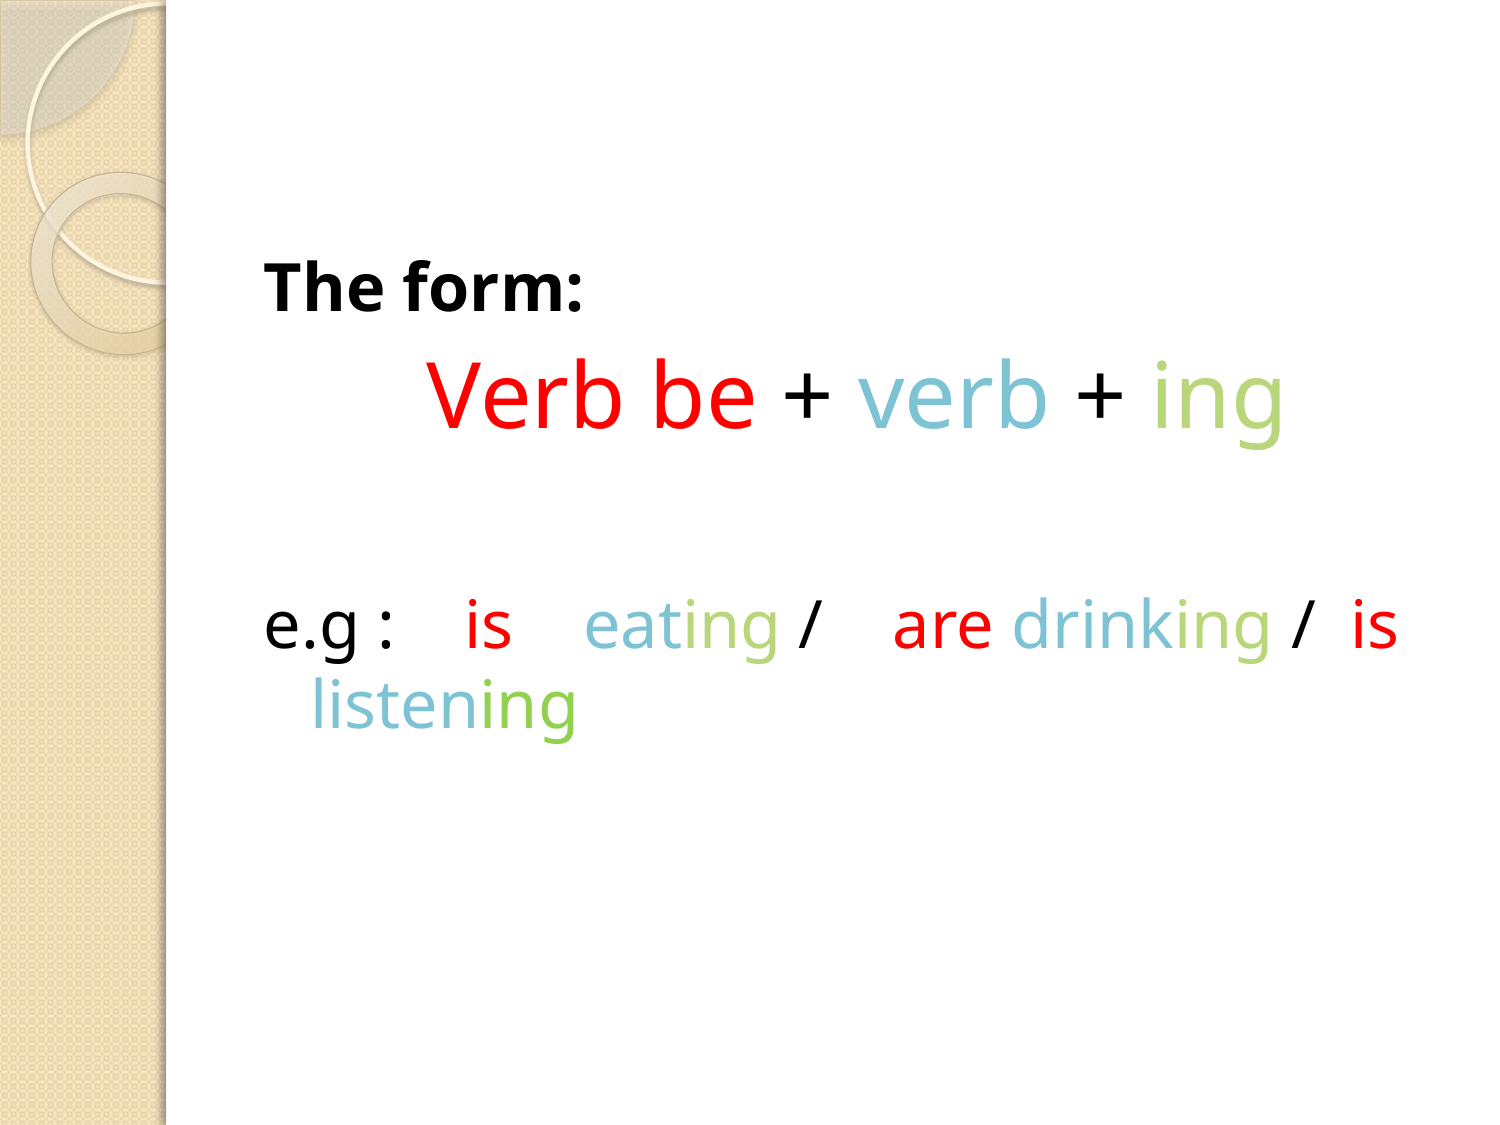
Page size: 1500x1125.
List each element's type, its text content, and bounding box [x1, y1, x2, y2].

list The form: Verb be + verb + ing e.g : is eating / are drinking / is listening [235, 237, 1466, 1025]
